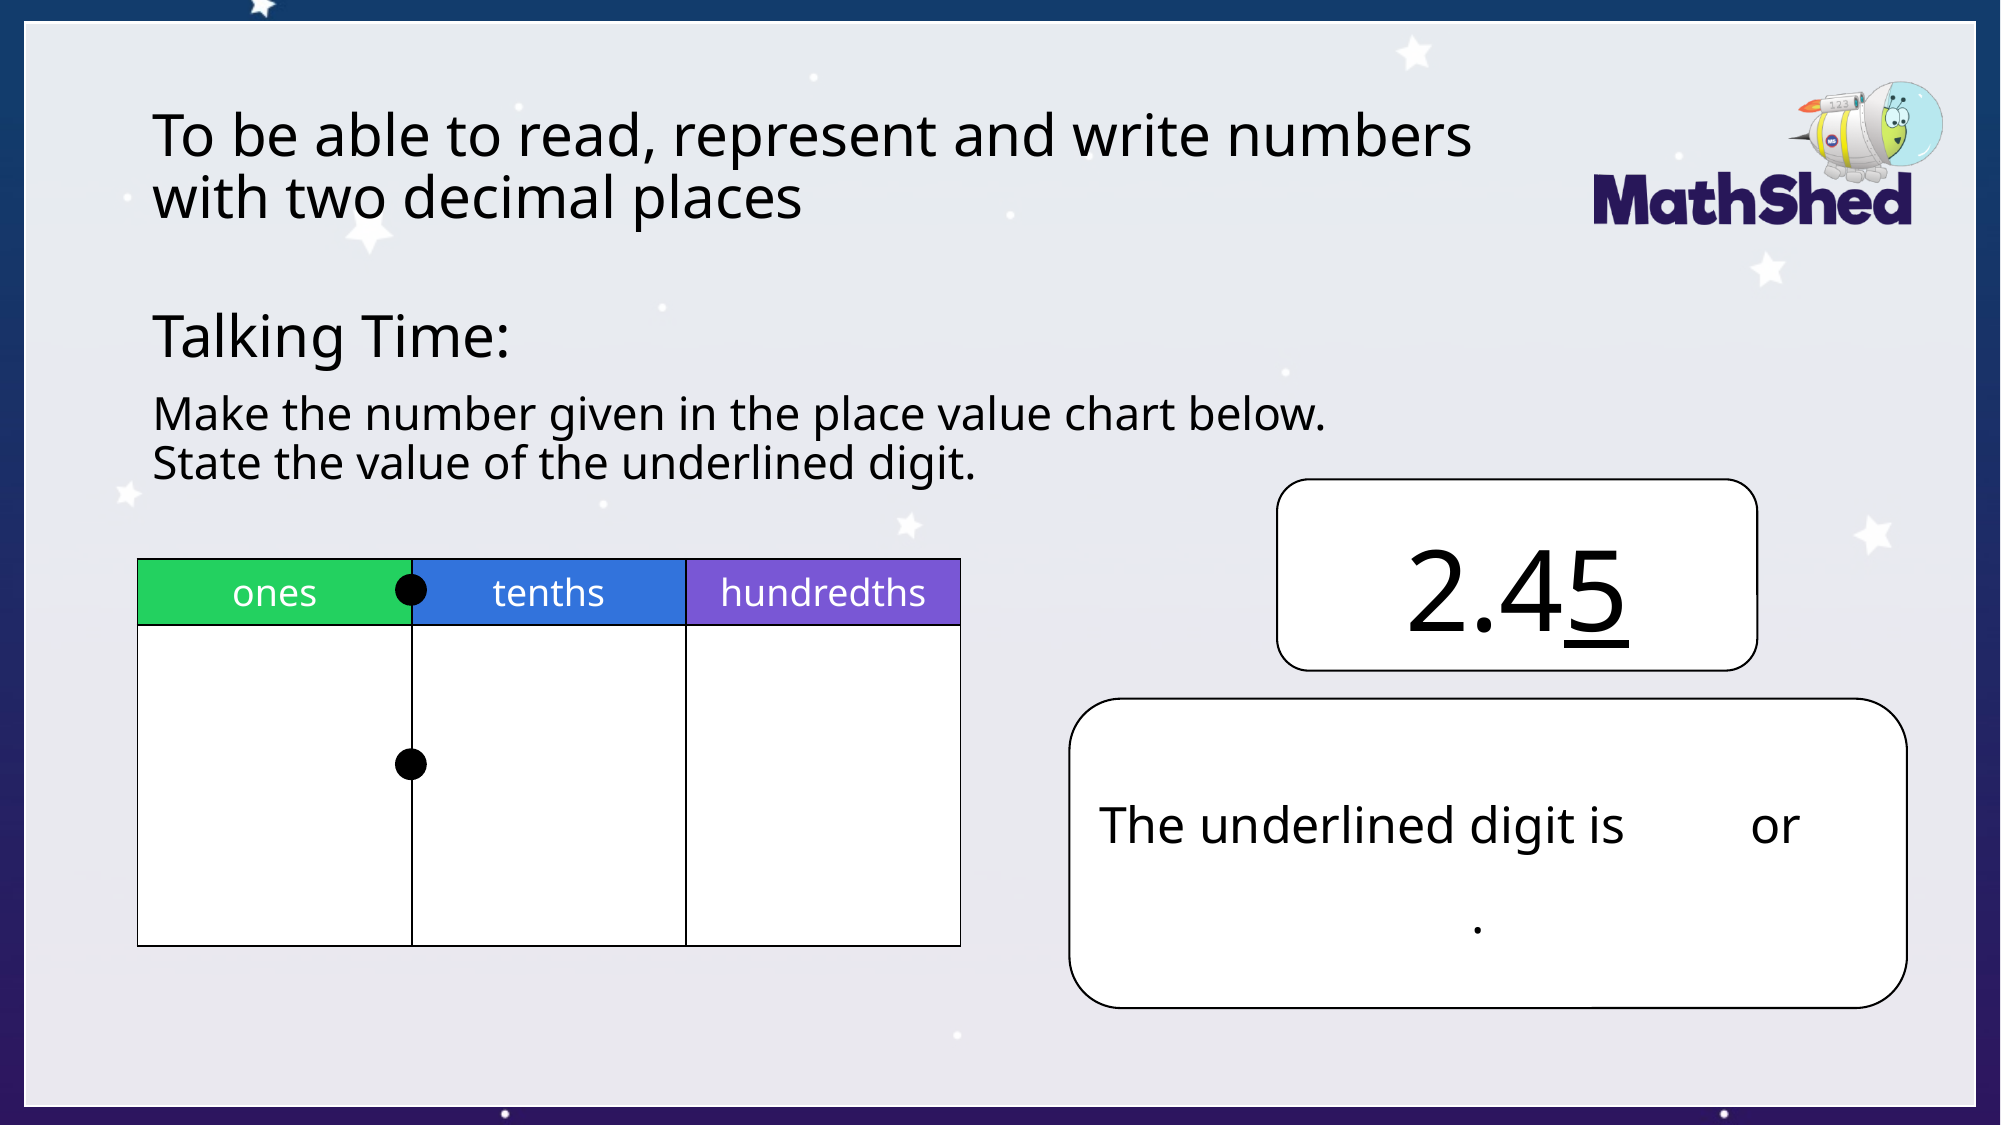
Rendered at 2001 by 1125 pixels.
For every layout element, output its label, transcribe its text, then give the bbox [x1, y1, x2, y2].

text_box [394, 748, 427, 781]
list Talking Time: Make the number given in the place value chart below. State the value of the underlined digit. [137, 299, 1863, 1014]
table_cell [413, 626, 685, 945]
table_header ones [138, 560, 411, 624]
title To be able to read, represent and write numbers with two decimal places [137, 59, 1578, 278]
text_box [395, 573, 427, 606]
table_header hundredths [687, 560, 960, 624]
text_box 2.45 [1276, 478, 1759, 672]
picture [0, 0, 2001, 1125]
table_cell [138, 626, 411, 945]
text_box The underlined digit is 0.05 or five hundredths. [1068, 697, 1908, 1010]
table_header tenths [413, 560, 685, 624]
table_cell [687, 626, 960, 945]
